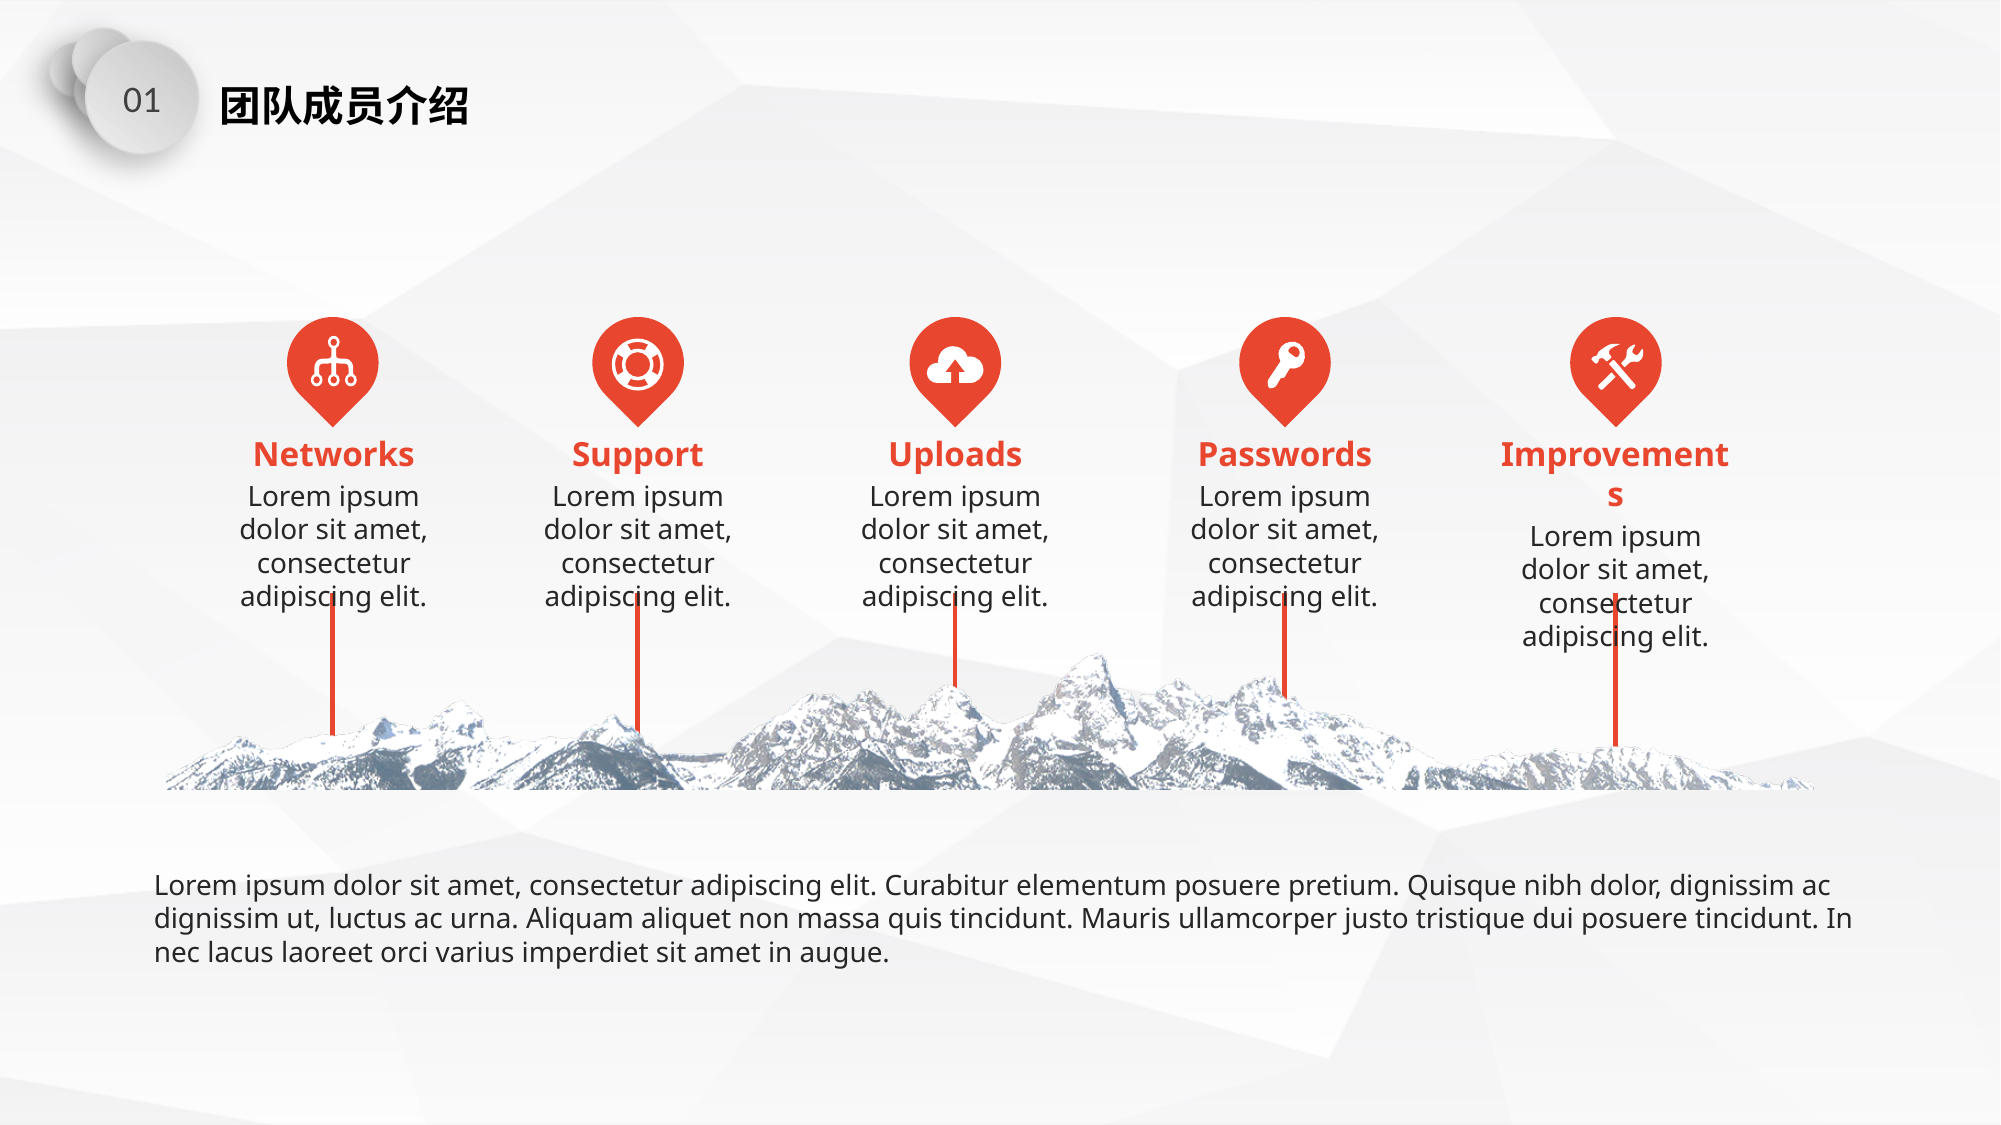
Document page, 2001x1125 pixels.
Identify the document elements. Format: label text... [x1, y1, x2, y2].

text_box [49, 28, 199, 154]
text_box Lorem ipsum dolor sit amet, consectetur adipiscing elit. Curabitur elementum posuere pretium. Quisque nibh dolor, dignissim ac dignissim ut, luctus ac urna. Aliquam aliquet non massa quis tincidunt. Mauris ullamcorper justo tristique dui posuere tincidunt. In nec lacus laoreet orci varius imperdiet sit amet in augue. [133, 857, 1882, 991]
text_box Networks Lorem ipsum dolor sit amet, consectetur adipiscing elit. [193, 423, 475, 554]
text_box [287, 316, 379, 409]
text_box Passwords Lorem ipsum dolor sit amet, consectetur adipiscing elit. [1144, 423, 1426, 554]
text_box Improvements Lorem ipsum dolor sit amet, consectetur adipiscing elit. [1474, 423, 1757, 554]
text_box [592, 316, 684, 409]
text_box Uploads Lorem ipsum dolor sit amet, consectetur adipiscing elit. [814, 423, 1096, 554]
picture [0, 0, 2001, 1125]
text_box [909, 316, 1002, 409]
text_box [1570, 316, 1662, 409]
text_box Support Lorem ipsum dolor sit amet, consectetur adipiscing elit. [497, 423, 779, 554]
text_box 团队成员介绍 [199, 72, 491, 138]
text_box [1239, 316, 1331, 409]
